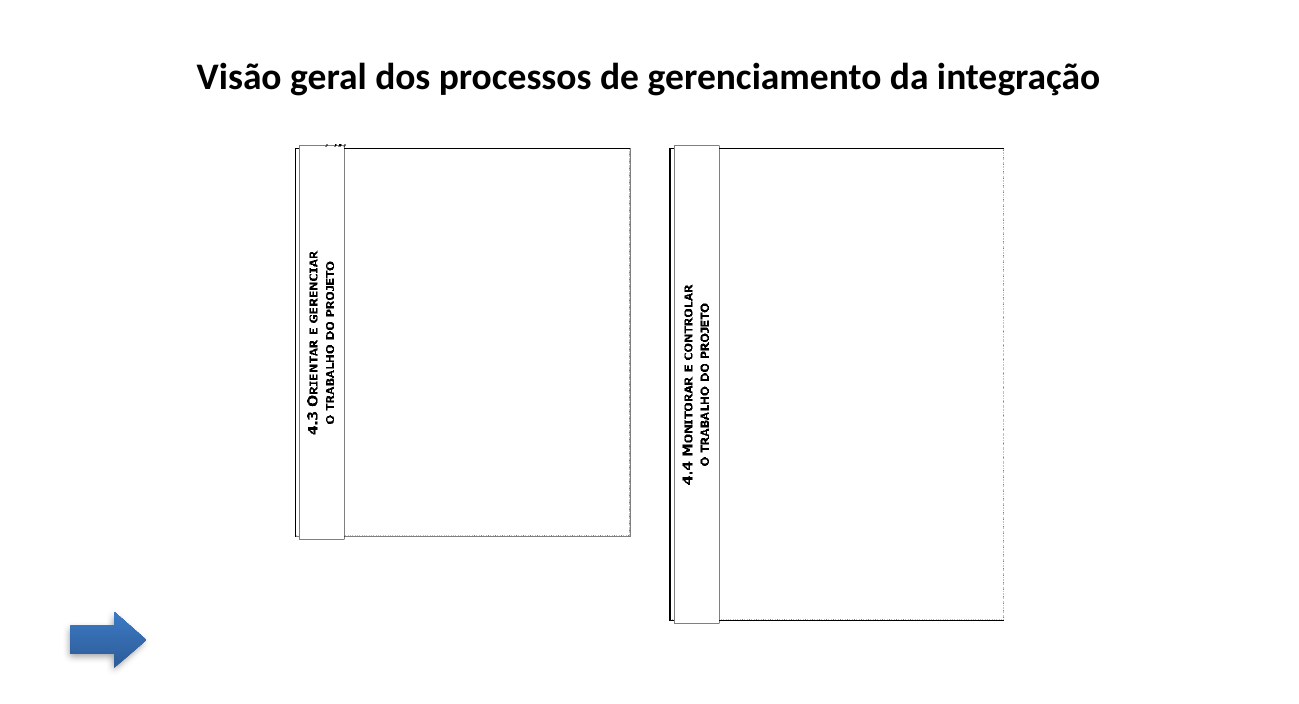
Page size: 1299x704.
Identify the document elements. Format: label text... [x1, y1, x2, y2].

picture [294, 144, 1004, 624]
text_box Visão geral dos processos de gerenciamento da integração [0, 44, 1299, 106]
text_box [70, 611, 147, 669]
